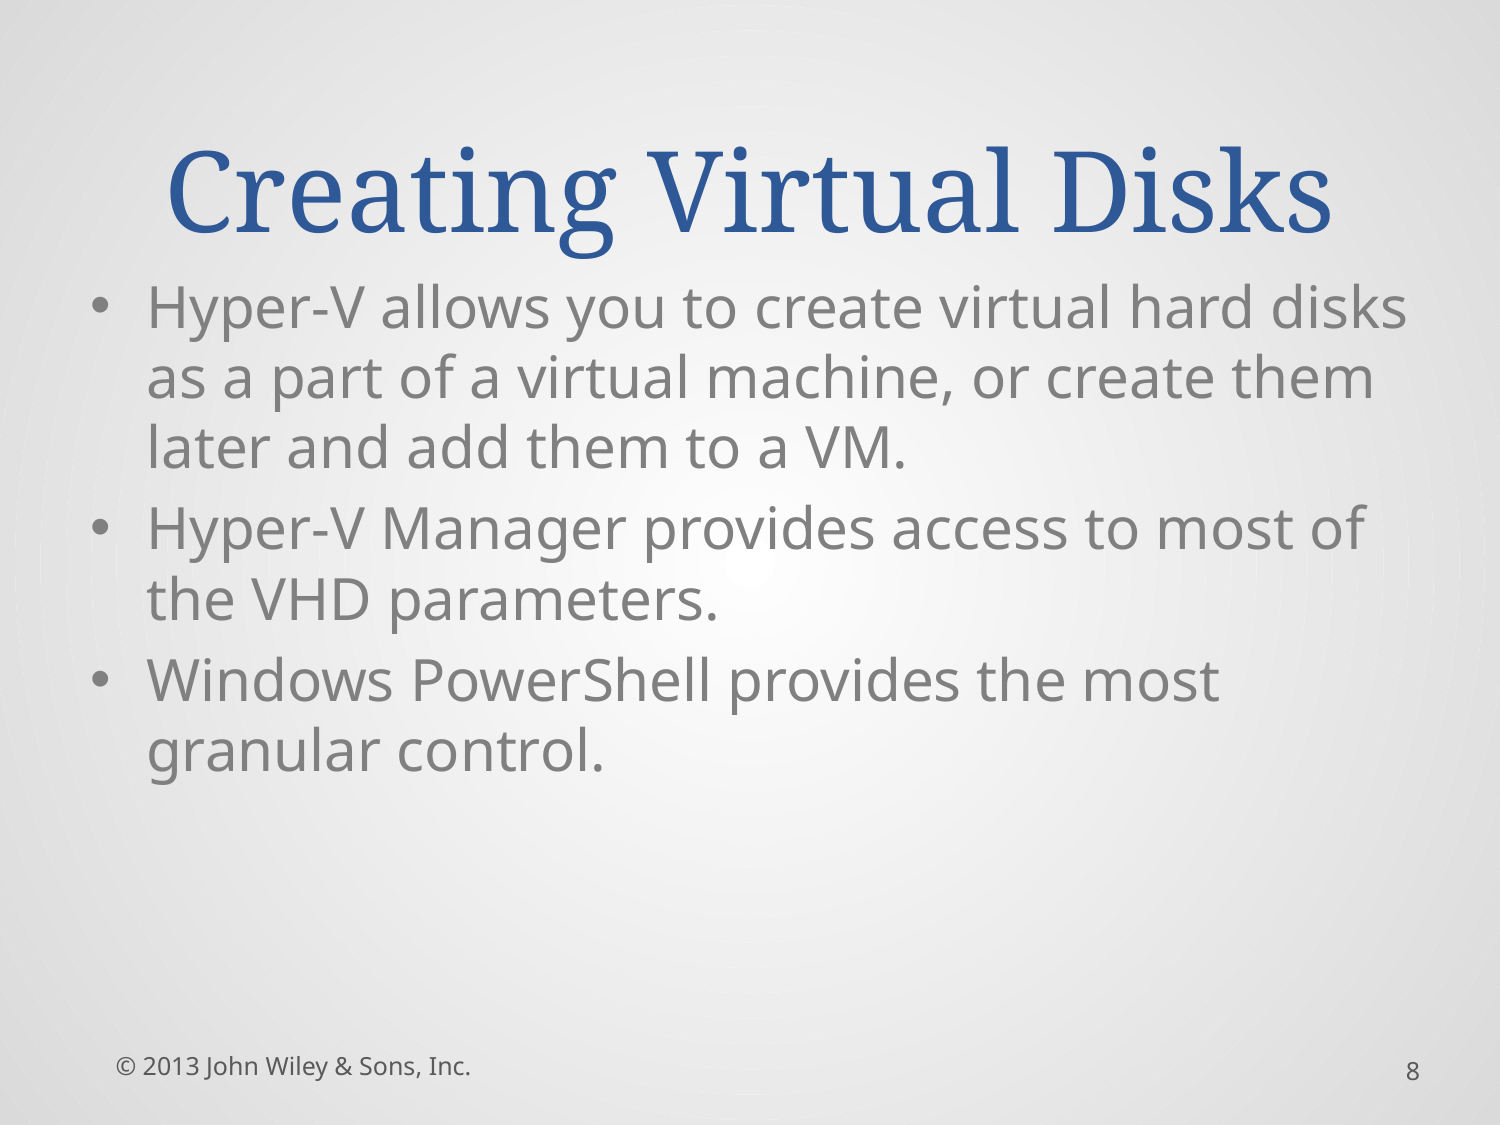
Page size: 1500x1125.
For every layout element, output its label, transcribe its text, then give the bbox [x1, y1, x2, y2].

slide_number 8 [1401, 1042, 1494, 1103]
list Hyper-V allows you to create virtual hard disks as a part of a virtual machine, or create them later and add them to a VM. Hyper-V Manager provides access to most of the VHD parameters. Windows PowerShell provides the most granular control. [75, 262, 1425, 1005]
title Creating Virtual Disks [75, 0, 1425, 262]
footer © 2013 John Wiley & Sons, Inc. [108, 1037, 576, 1098]
